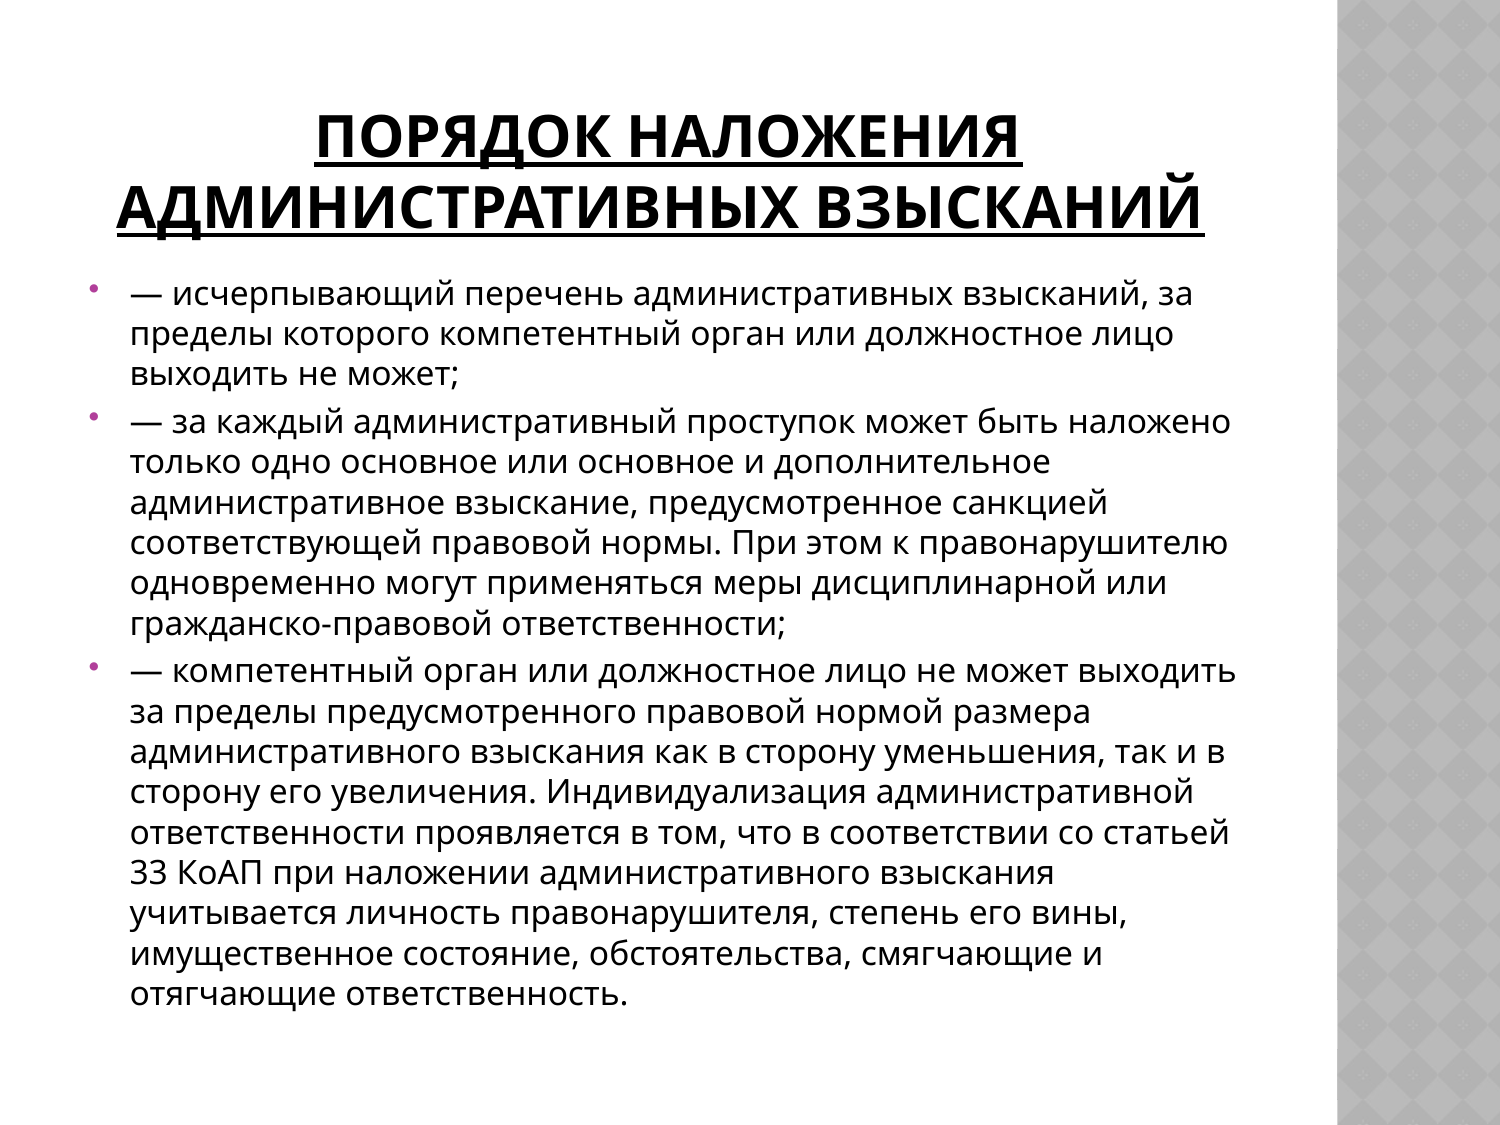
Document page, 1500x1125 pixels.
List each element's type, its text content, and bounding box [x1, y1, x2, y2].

list — исчерпывающий перечень административных взысканий, за пределы которого компетентный орган или должностное лицо выходить не может; — за каждый административный проступок может быть наложено только одно основное или основное и дополнительное административное взыскание, предусмотренное санкцией соответствующей правовой нормы. При этом к правонарушителю одновременно могут применяться меры дисциплинарной или гражданско-правовой ответственности; — компетентный орган или должностное лицо не может выходить за пределы предусмотренного правовой нормой размера административного взыскания как в сторону уменьшения, так и в сторону его увеличения. Индивидуализация административной ответственности проявляется в том, что в соответствии со статьей 33 КоАП при наложении административного взыскания учитывается личность правонарушителя, степень его вины, имущественное состояние, обстоятельства, смягчающие и отягчающие ответственность. [75, 264, 1263, 1059]
title Порядок наложения административных взысканий [75, 52, 1263, 240]
